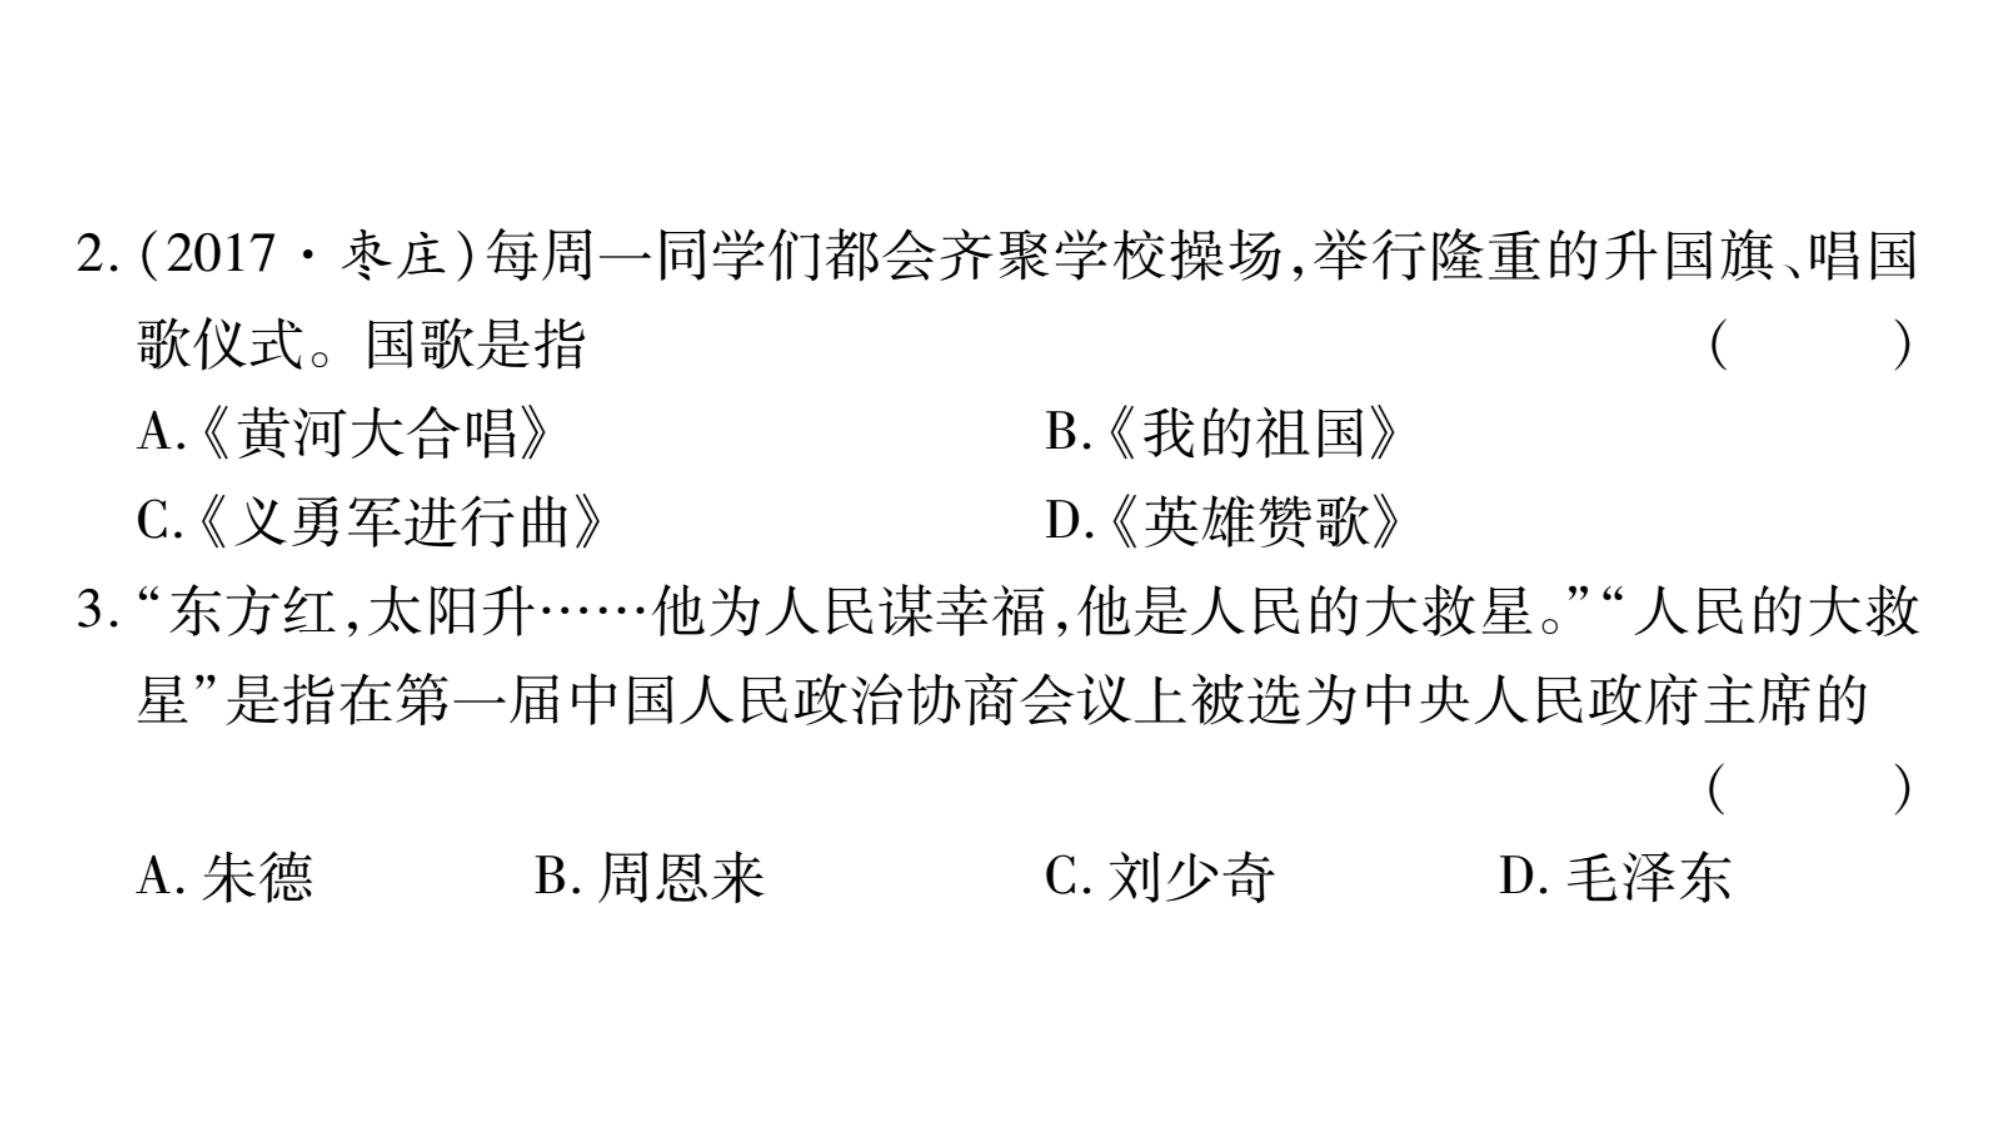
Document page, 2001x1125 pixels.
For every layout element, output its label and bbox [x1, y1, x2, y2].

picture [57, 212, 1943, 912]
